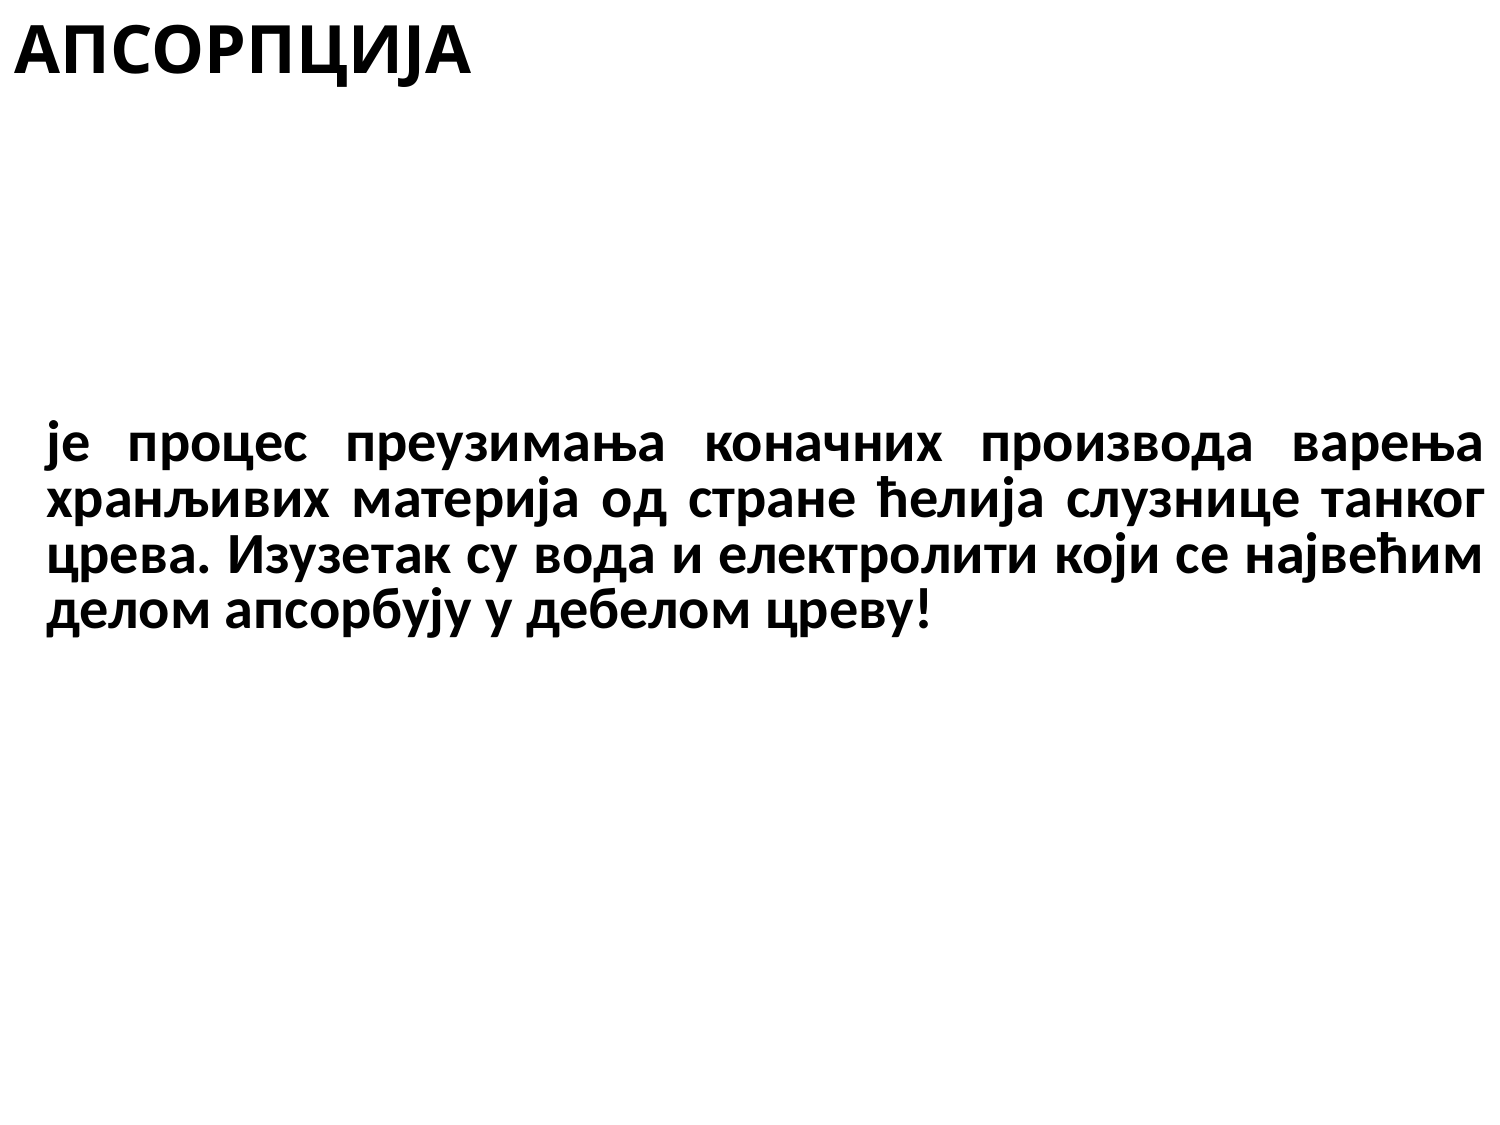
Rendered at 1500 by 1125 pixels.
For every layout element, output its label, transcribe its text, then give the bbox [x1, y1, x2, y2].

text_box АПСОРПЦИЈA [0, 0, 946, 95]
subtitle је процес преузимања коначних производа варења хранљивих материја од стране ћелија слузнице танког црева. Изузетак су вода и електролити који се највећим делом апсорбују у дебелом цреву! [0, 408, 1500, 775]
